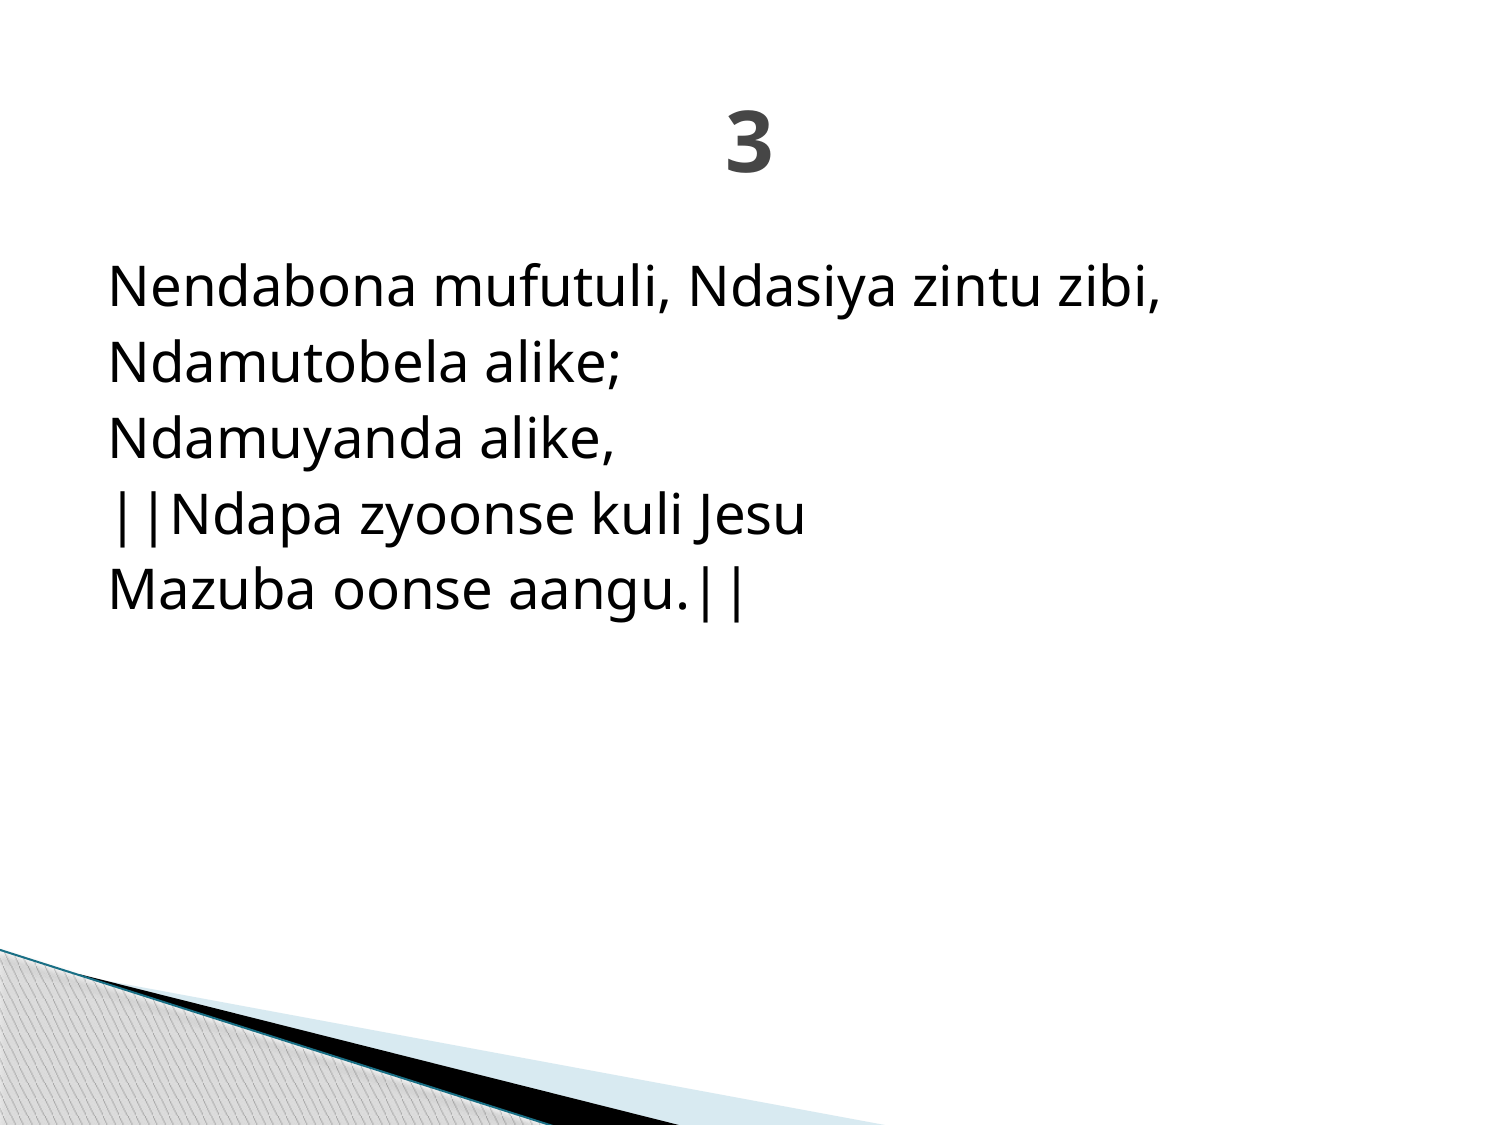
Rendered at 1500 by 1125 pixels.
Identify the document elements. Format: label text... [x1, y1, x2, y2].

list Nendabona mufutuli, Ndasiya zintu zibi, Ndamutobela alike; Ndamuyanda alike, ||Ndapa zyoonse kuli Jesu Mazuba oonse aangu.|| [75, 243, 1425, 986]
title 3 [75, 45, 1425, 233]
